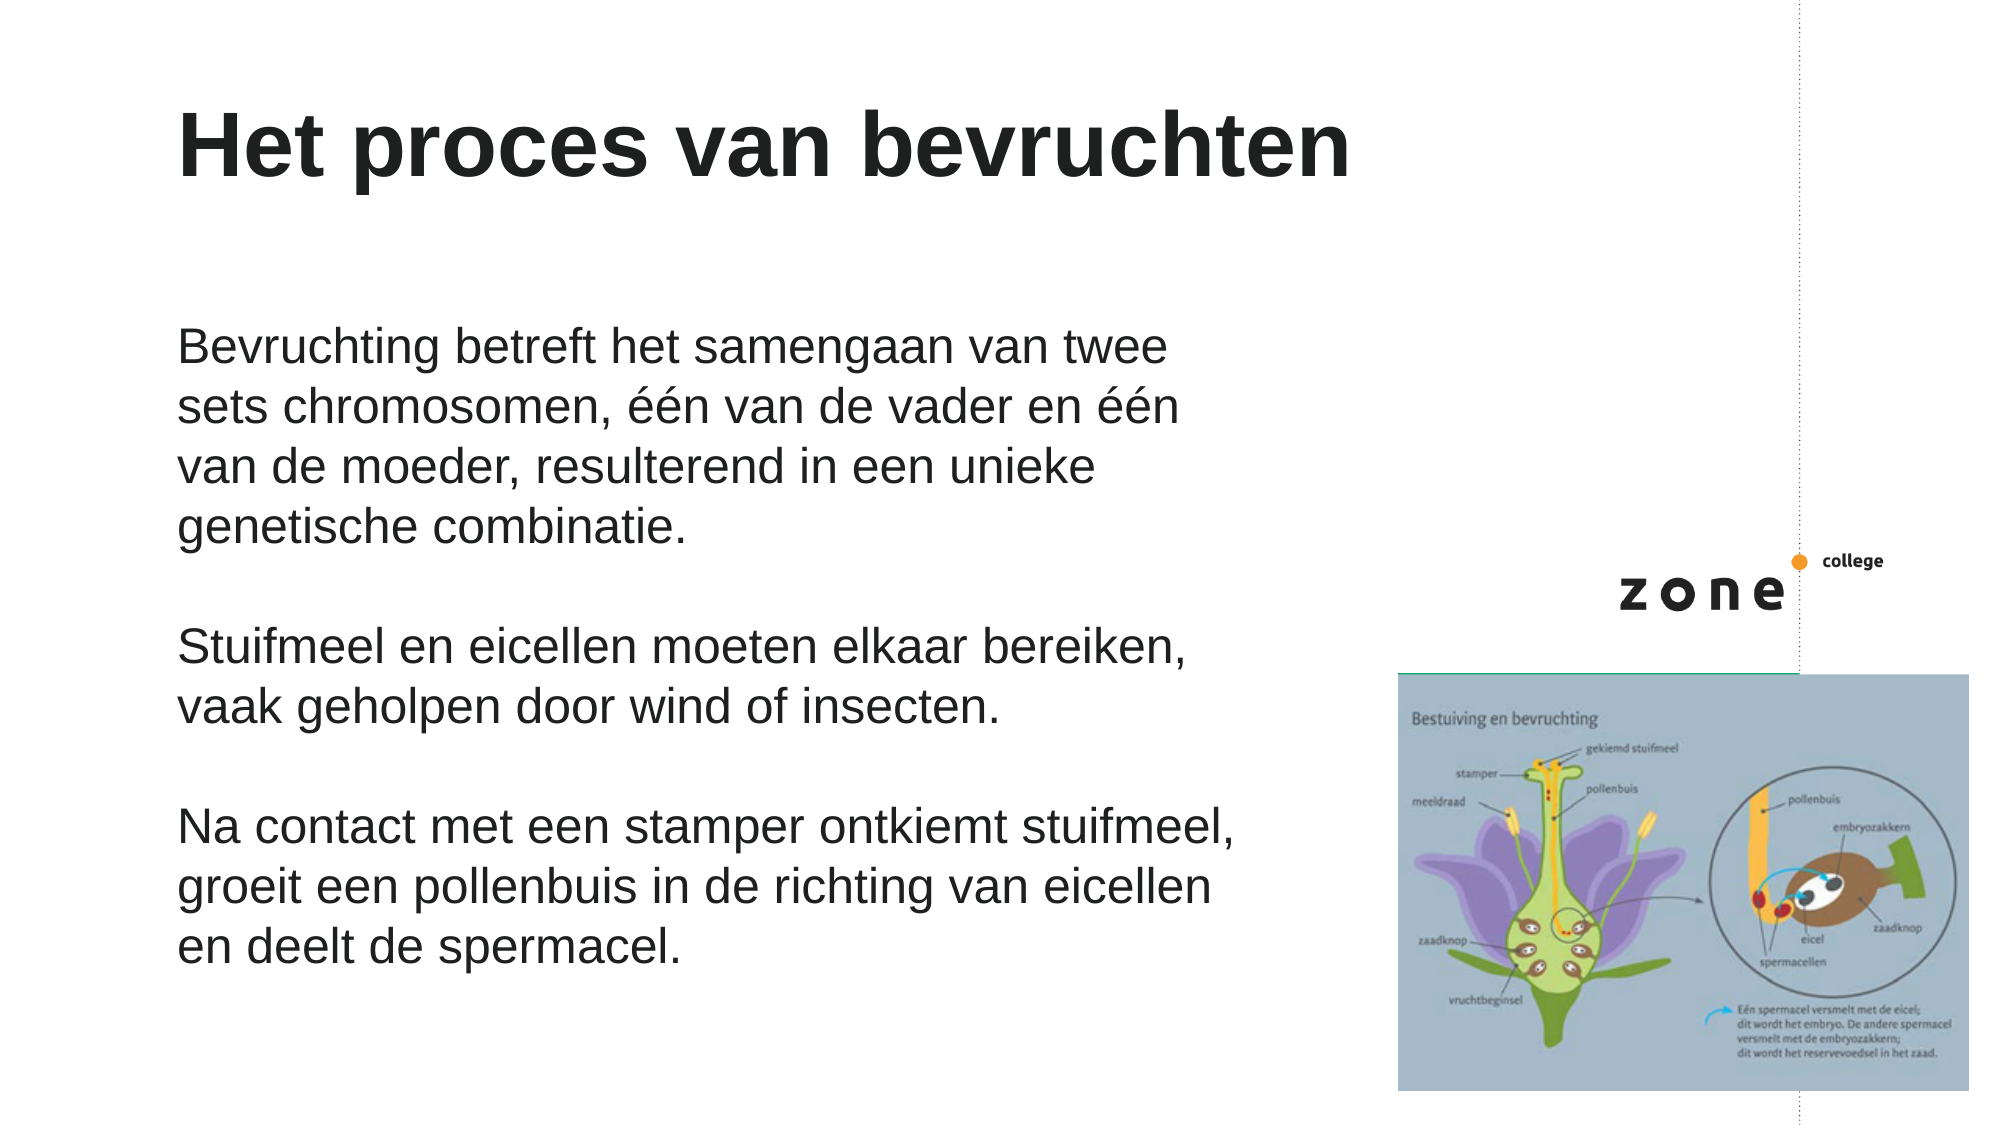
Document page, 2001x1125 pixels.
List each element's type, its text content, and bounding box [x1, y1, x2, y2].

title Het proces van bevruchten [177, 97, 1471, 261]
list Bevruchting betreft het samengaan van twee sets chromosomen, één van de vader en één van de moeder, resulterend in een unieke genetische combinatie. Stuifmeel en eicellen moeten elkaar bereiken, vaak geholpen door wind of insecten. Na contact met een stamper ontkiemt stuifmeel, groeit een pollenbuis in de richting van eicellen en deelt de spermacel. [177, 313, 1269, 1091]
picture [1398, 0, 2001, 1125]
